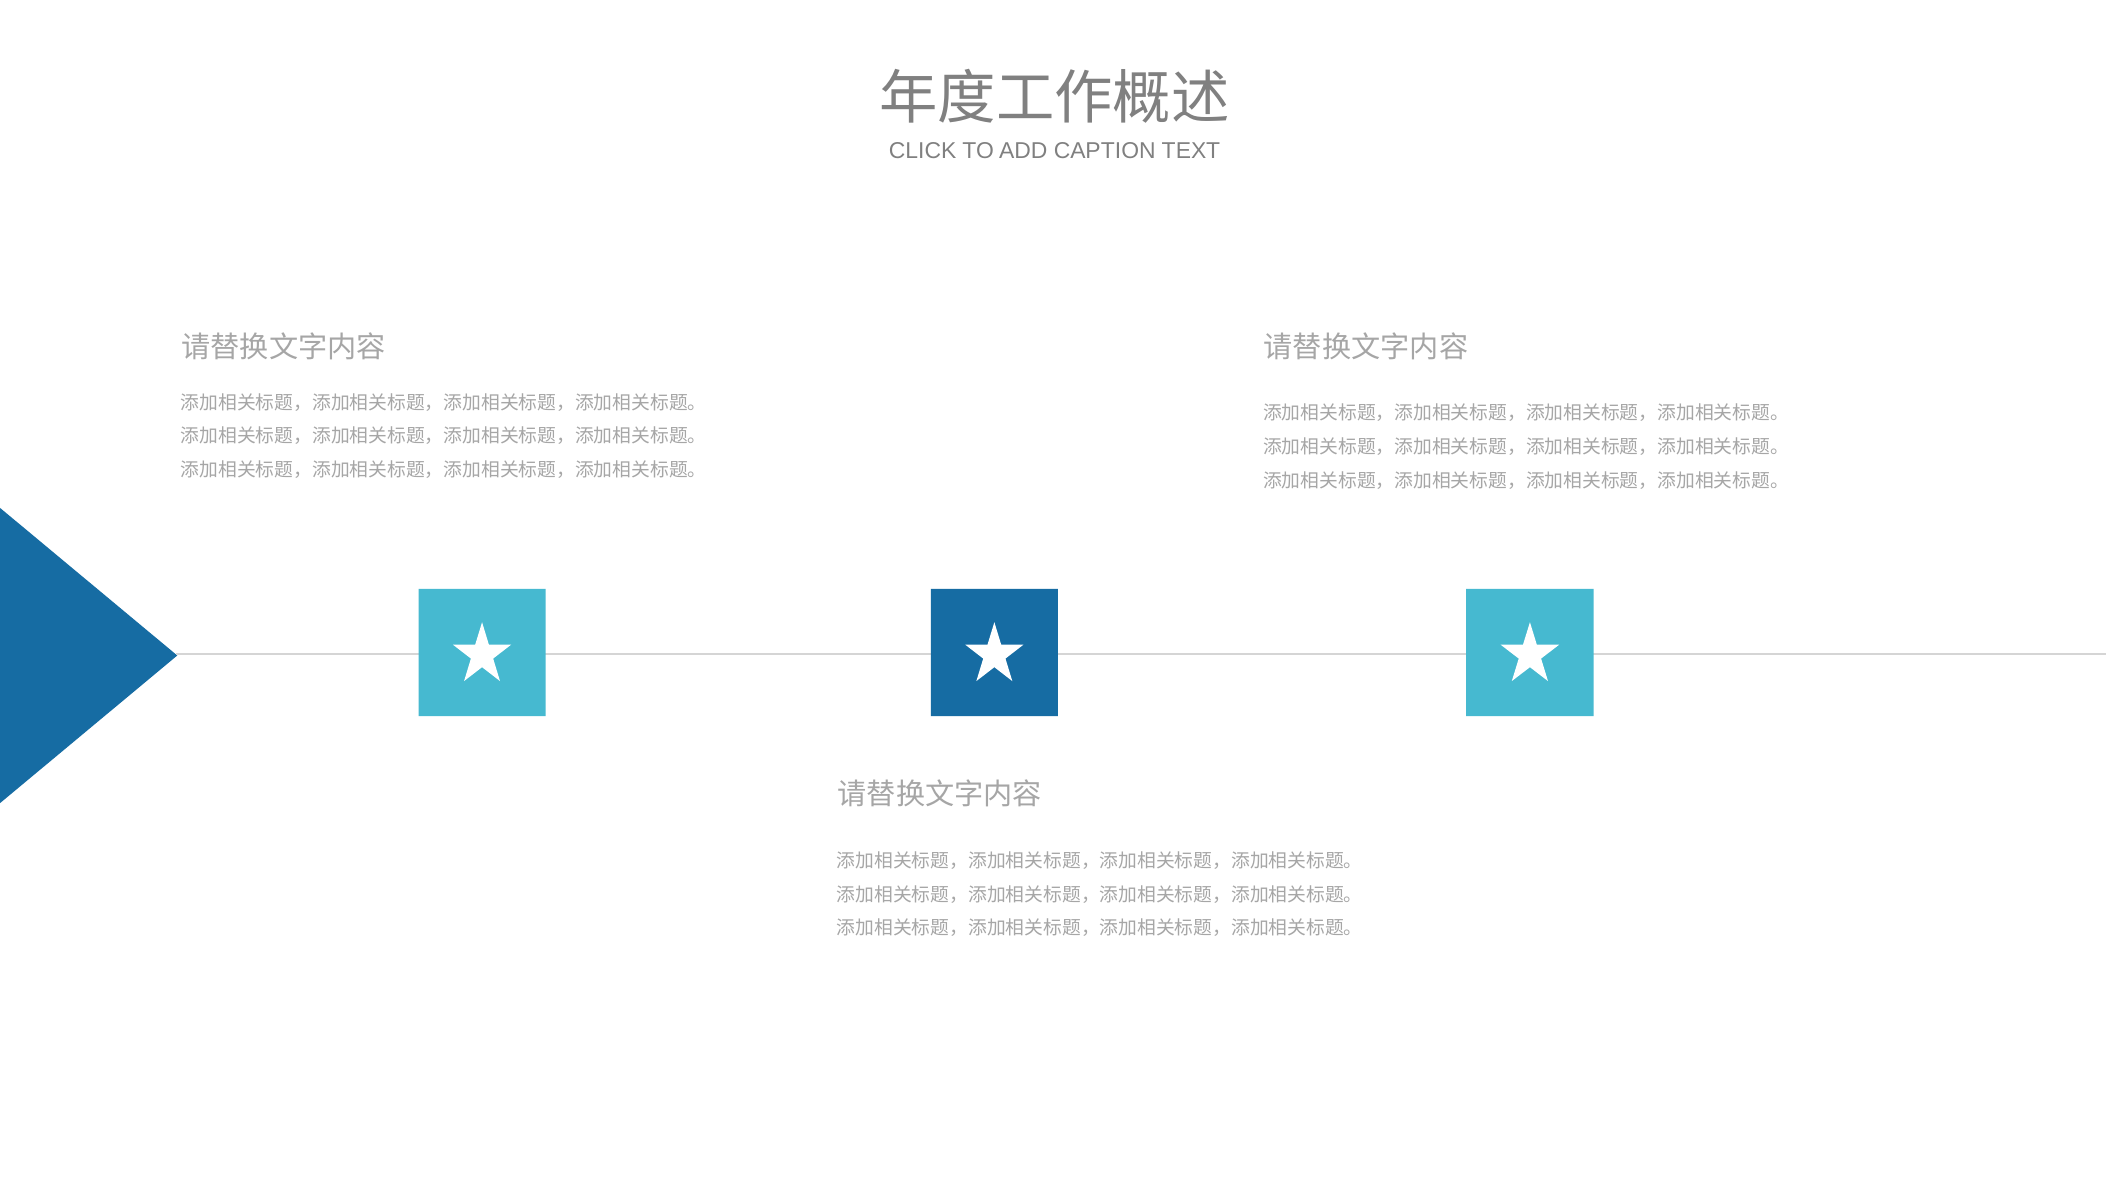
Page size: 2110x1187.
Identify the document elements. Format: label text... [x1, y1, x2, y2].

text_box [1263, 328, 1799, 493]
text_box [930, 588, 1058, 717]
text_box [836, 775, 1373, 940]
text_box CLICK TO ADD CAPTION TEXT [865, 135, 1245, 163]
text_box 年度工作概述 [865, 60, 1245, 131]
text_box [418, 588, 546, 717]
text_box [0, 506, 179, 805]
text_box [180, 328, 717, 482]
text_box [1466, 588, 1594, 717]
